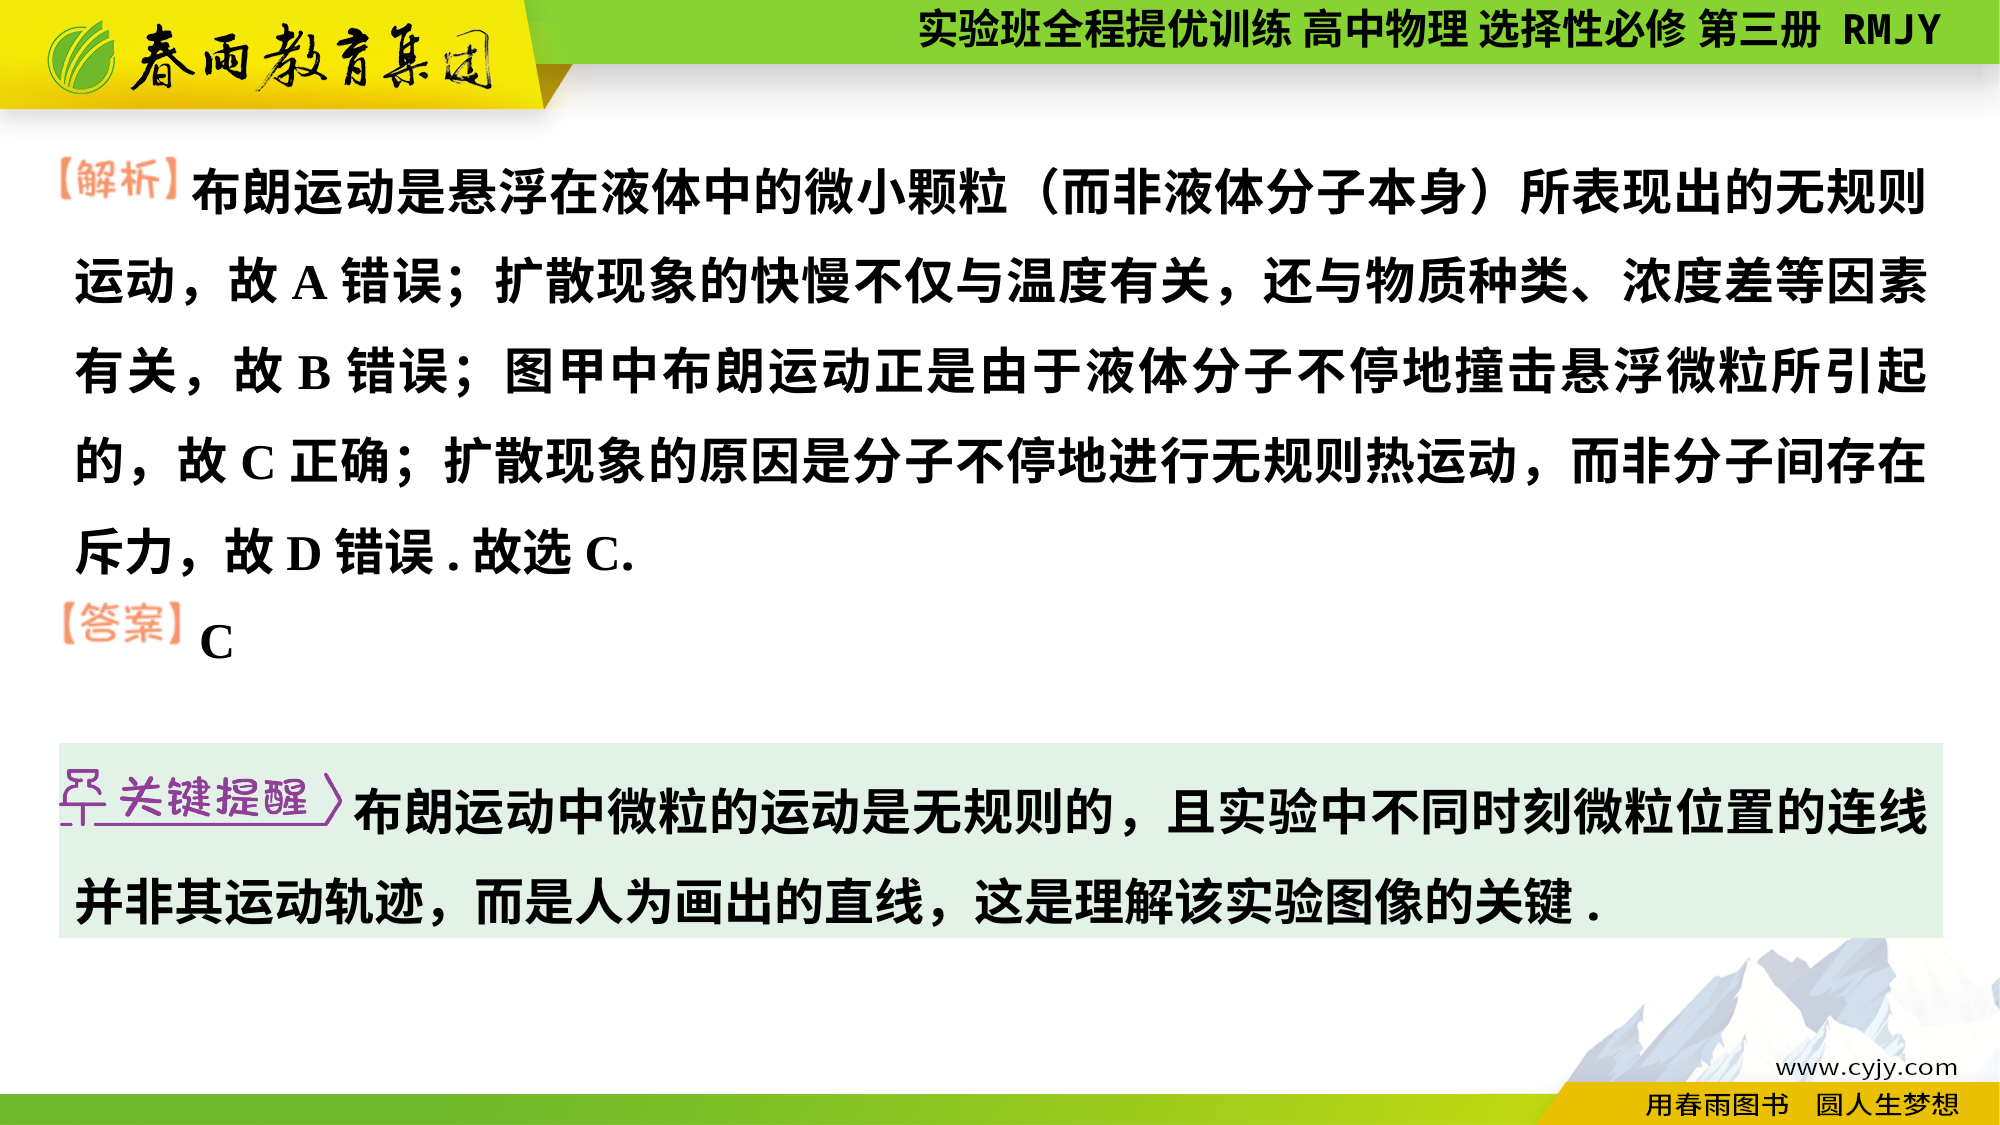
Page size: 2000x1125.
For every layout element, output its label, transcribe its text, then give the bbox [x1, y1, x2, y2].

text_box 布朗运动中微粒的运动是无规则的，且实验中不同时刻微粒位置的连线并非其运动轨迹，而是人为画出的直线，这是理解该实验图像的关键. [59, 743, 1944, 939]
picture [0, 0, 2000, 1125]
list 布朗运动是悬浮在液体中的微小颗粒（而非液体分子本身）所表现出的无规则运动，故A错误；扩散现象的快慢不仅与温度有关，还与物质种类、浓度差等因素有关，故B错误；图甲中布朗运动正是由于液体分子不停地撞击悬浮微粒所引起的，故C正确；扩散现象的原因是分子不停地进行无规则热运动，而非分子间存在斥力，故D错误.故选C. [59, 122, 1944, 581]
text_box C [59, 571, 268, 677]
